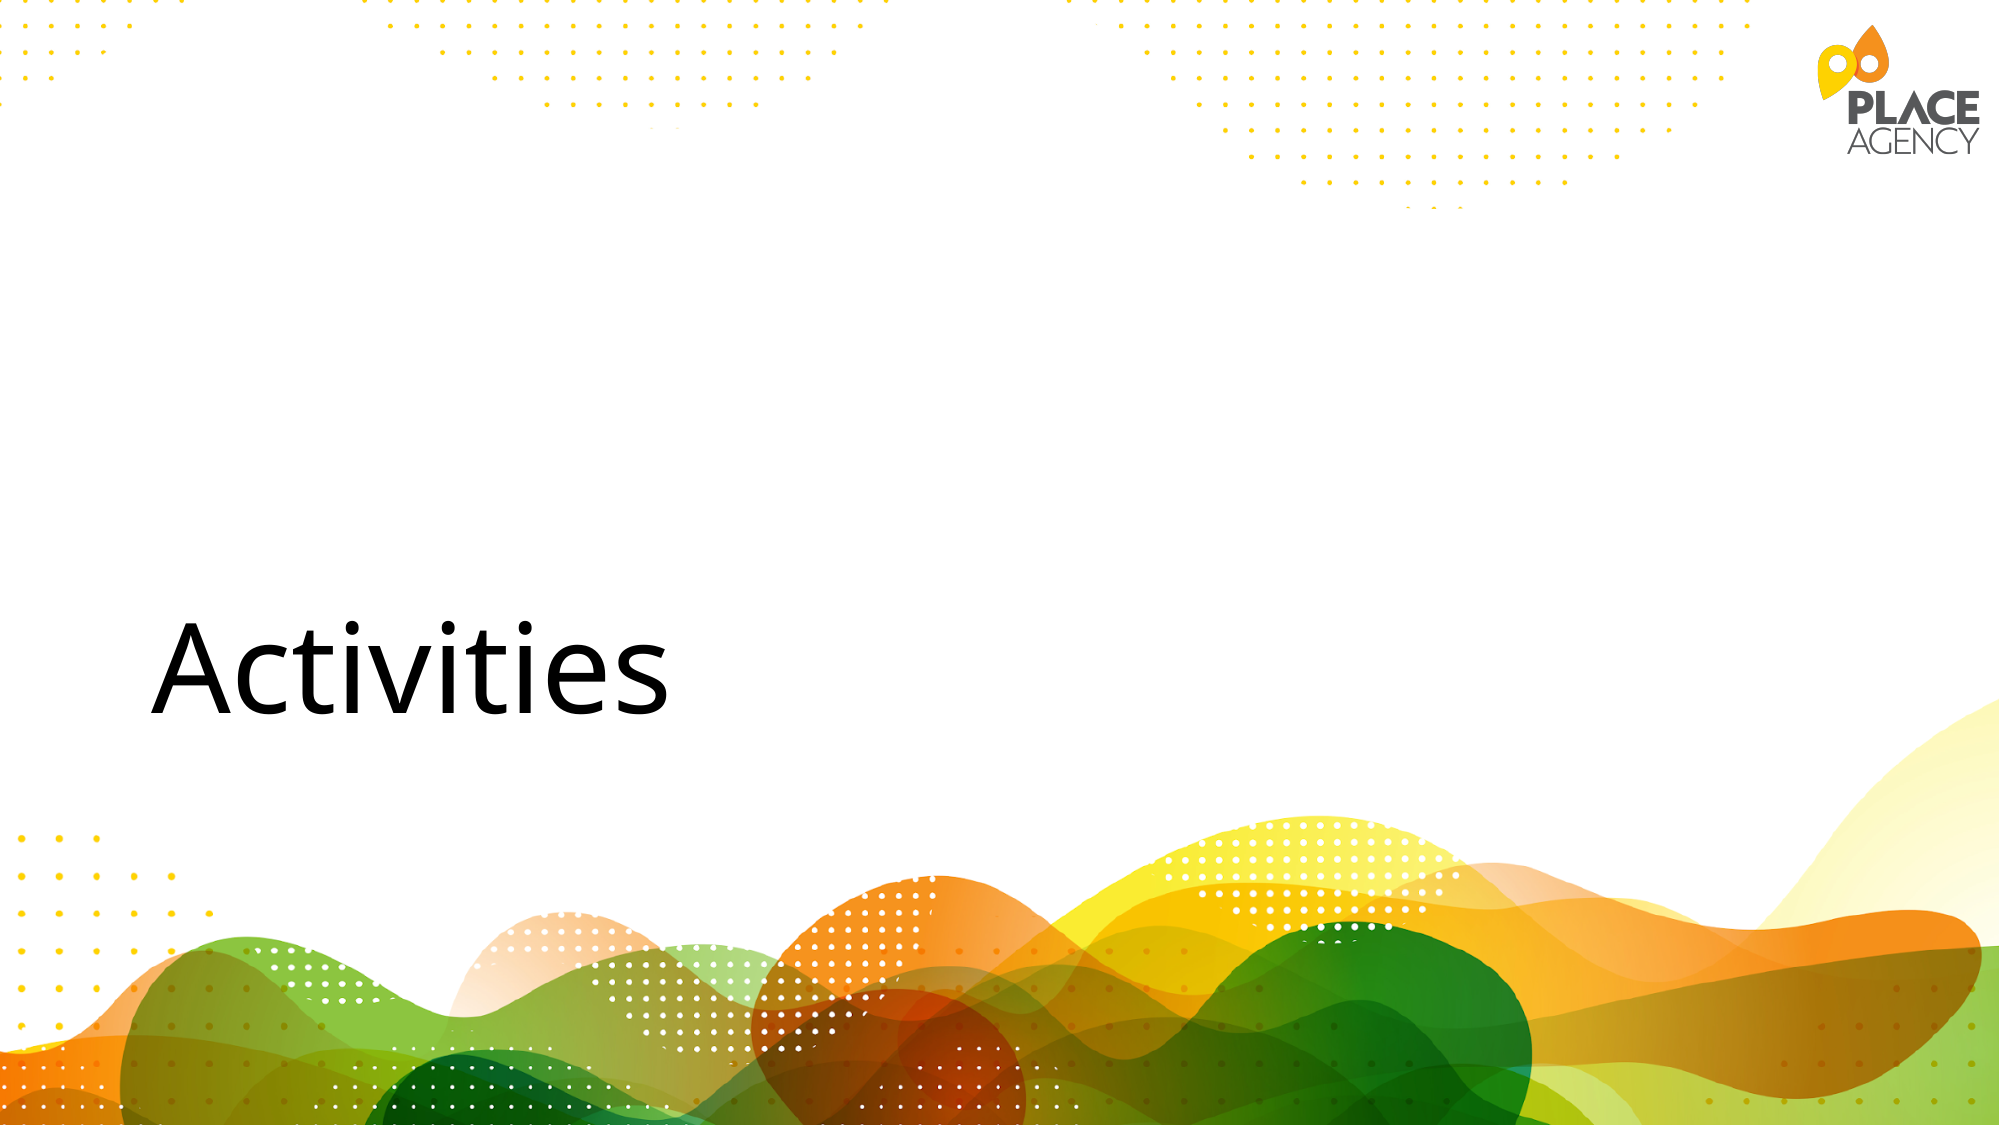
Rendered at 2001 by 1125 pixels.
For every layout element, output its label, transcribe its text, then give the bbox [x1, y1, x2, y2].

picture [0, 632, 1997, 1125]
title Activities [136, 280, 1862, 749]
picture [0, 0, 2000, 1125]
